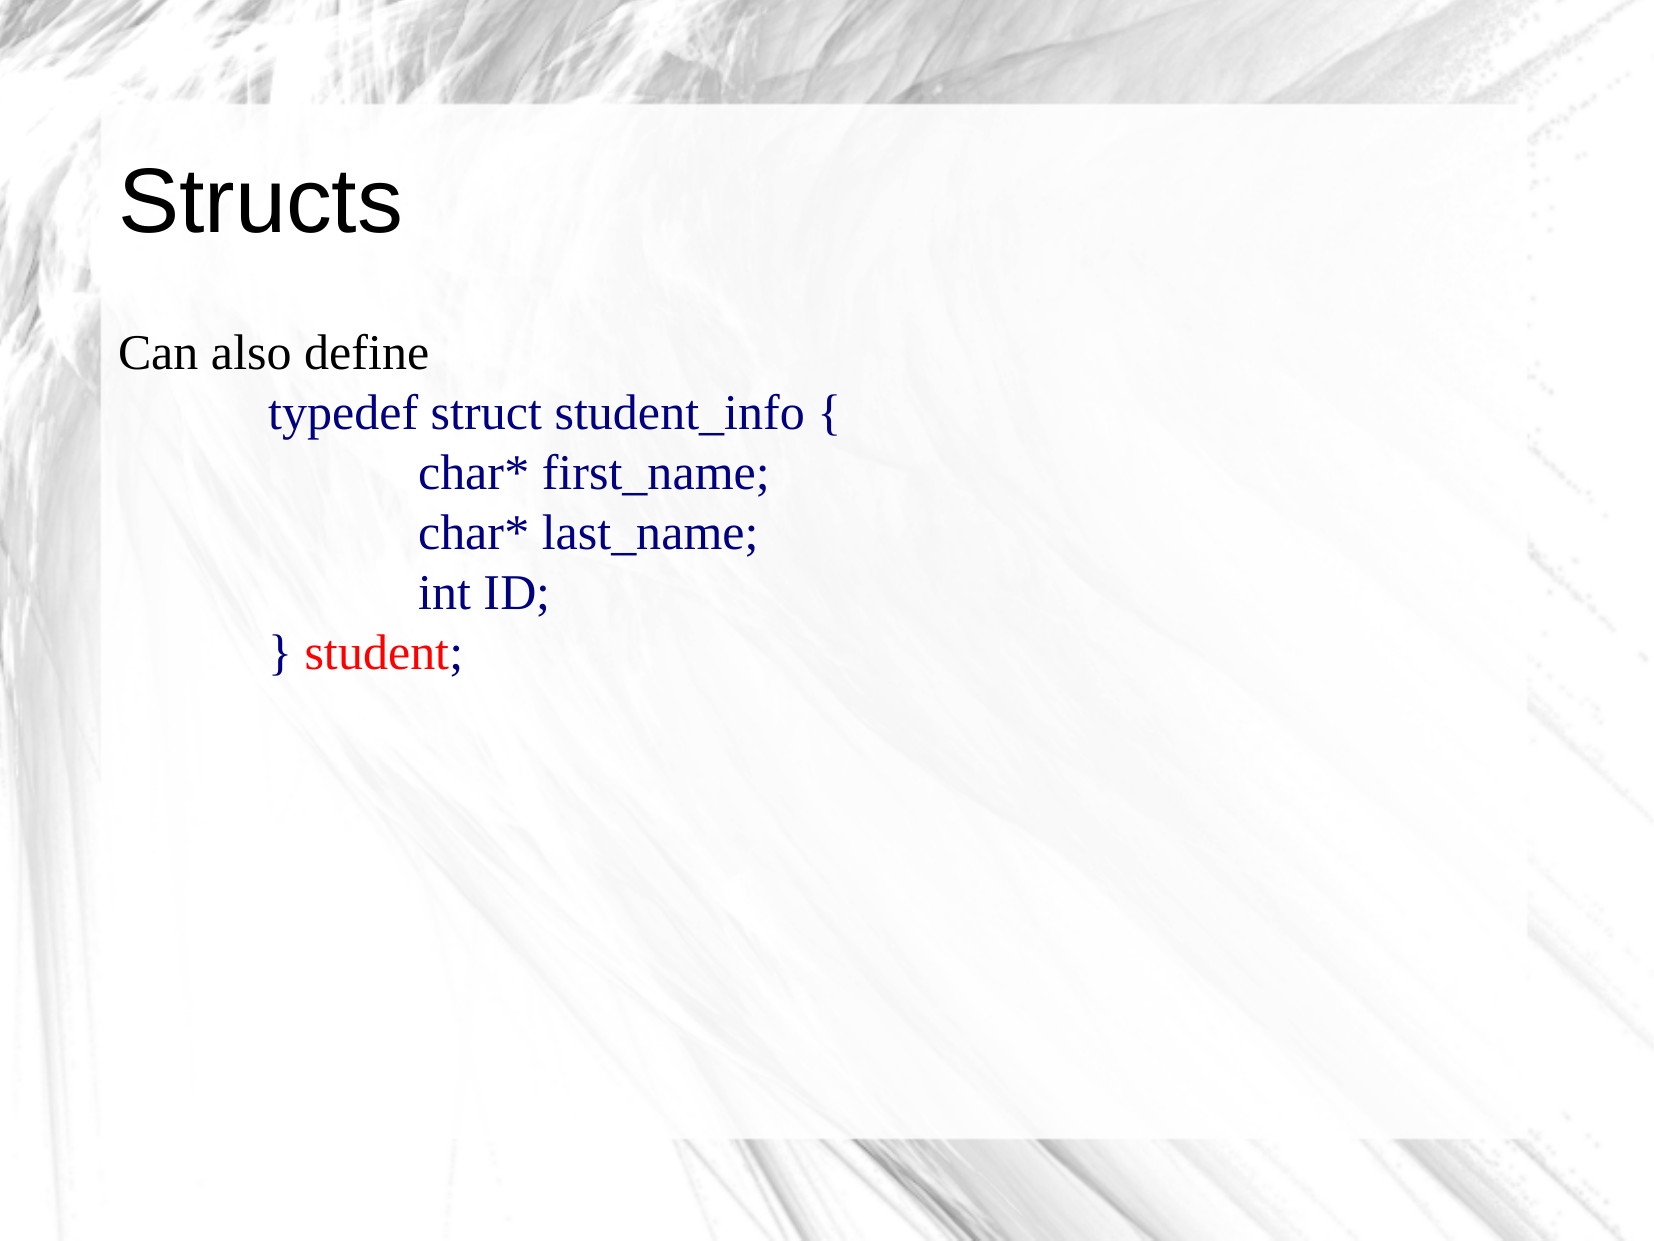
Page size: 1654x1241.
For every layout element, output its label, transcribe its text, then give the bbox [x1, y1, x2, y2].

picture [0, 0, 1654, 1241]
title Structs [118, 112, 1506, 281]
list Can also define typedef struct student_info { char* first_name; char* last_name; int ID; } student; [118, 319, 1571, 1109]
